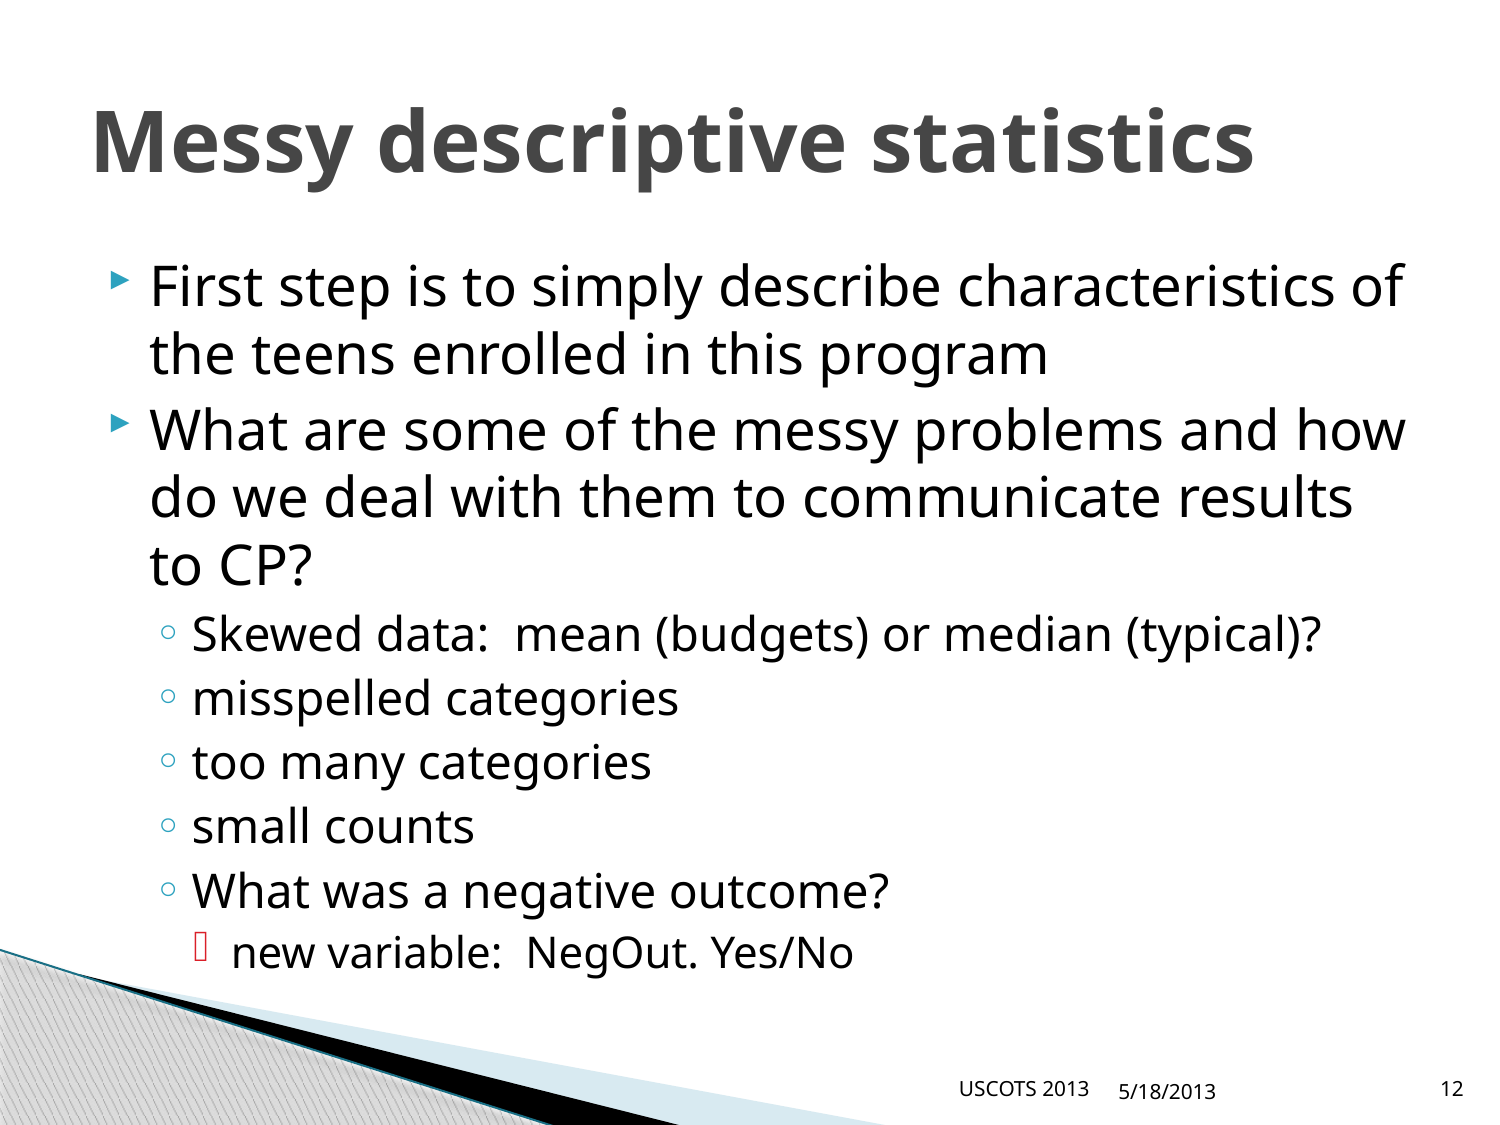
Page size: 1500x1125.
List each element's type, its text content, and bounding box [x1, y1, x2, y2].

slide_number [1105, 1051, 1418, 1112]
slide_number 12 [1418, 1051, 1479, 1112]
footer USCOTS 2013 [718, 1051, 1105, 1112]
list First step is to simply describe characteristics of the teens enrolled in this program What are some of the messy problems and how do we deal with them to communicate results to CP? Skewed data: mean (budgets) or median (typical)? misspelled categories too many categories small counts What was a negative outcome? new variable: NegOut. Yes/No [75, 243, 1425, 986]
title Messy descriptive statistics [75, 45, 1425, 233]
